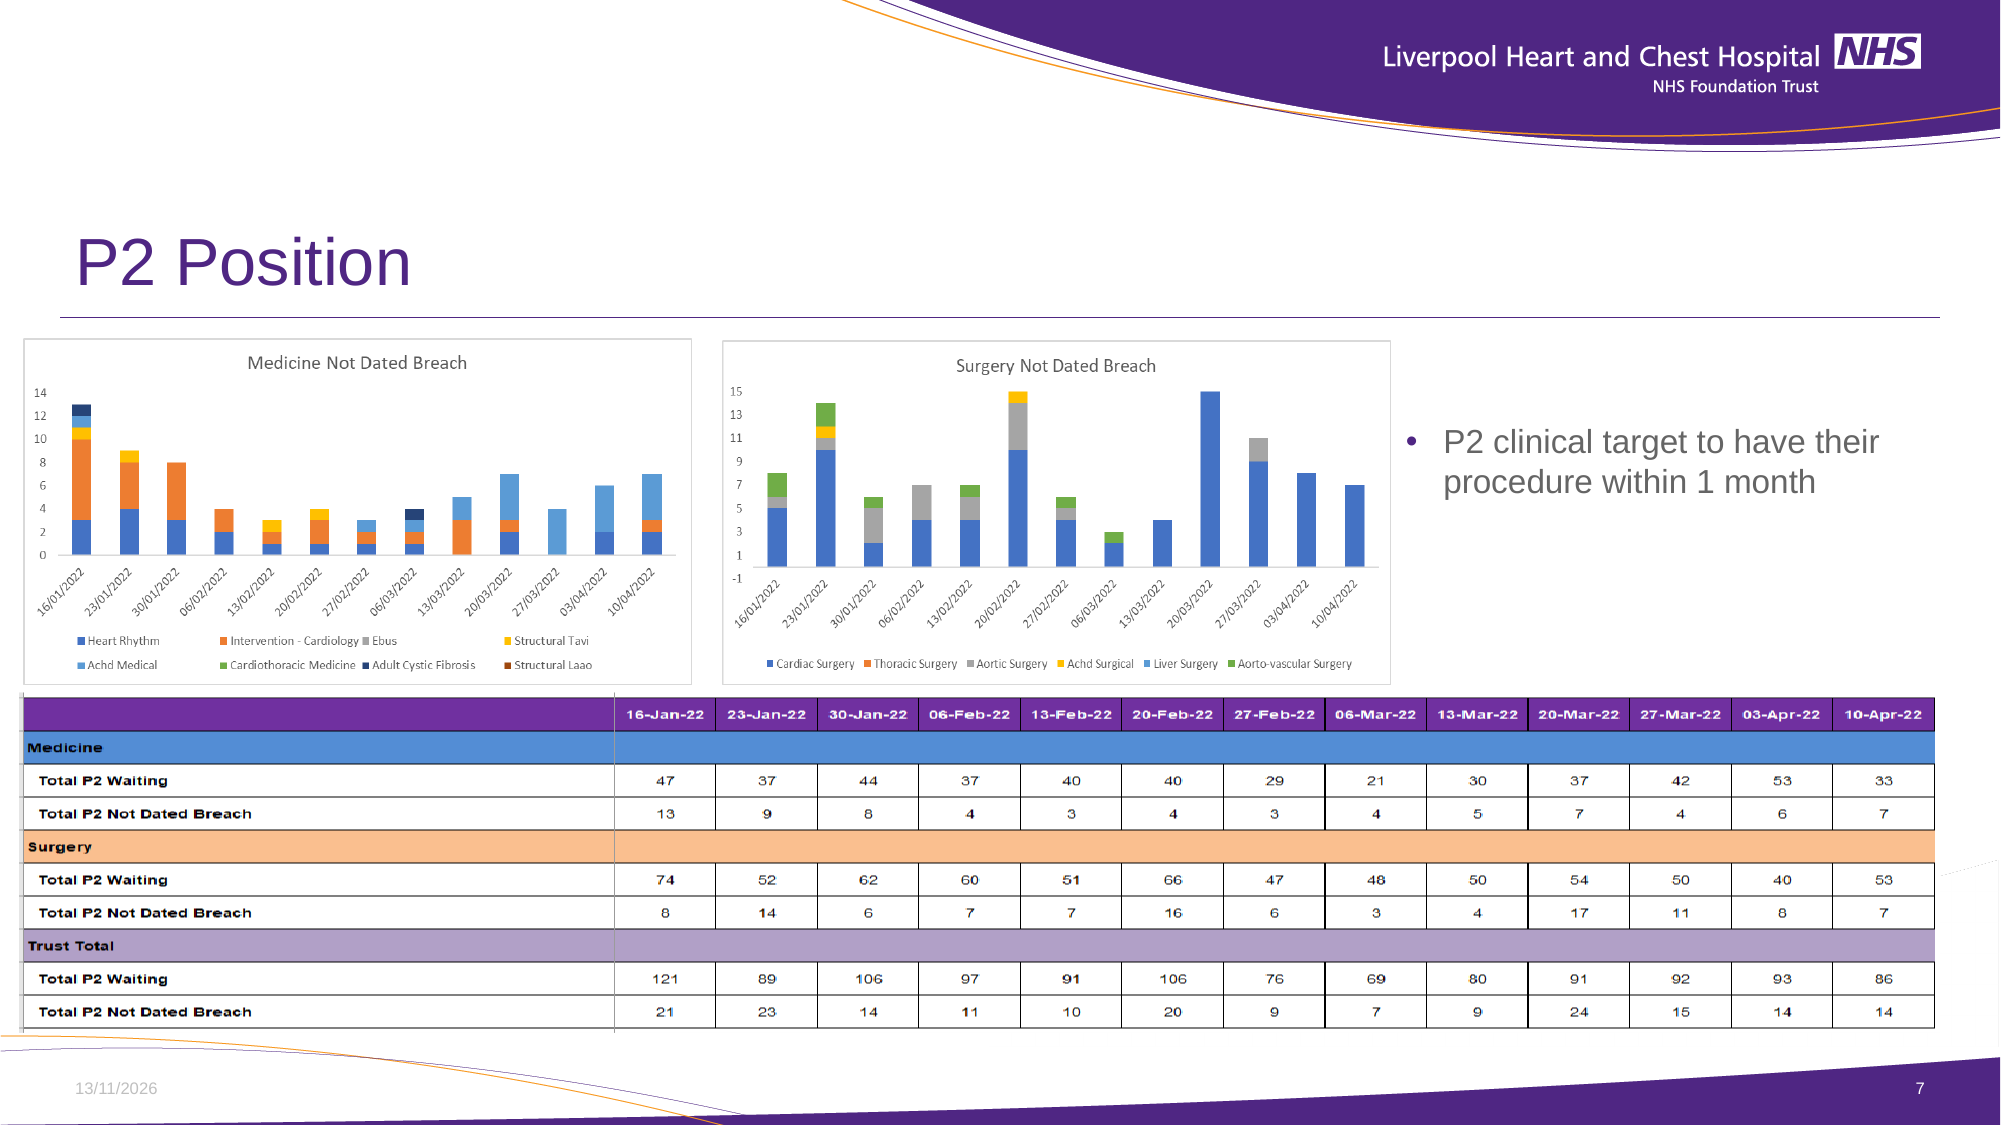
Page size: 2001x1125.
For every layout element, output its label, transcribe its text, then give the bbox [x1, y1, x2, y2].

list P2 clinical target to have their procedure within 1 month [1391, 352, 1968, 634]
title P2 Position [60, 169, 1940, 308]
slide_number 7 [1489, 1058, 1940, 1118]
picture [0, 0, 2001, 1125]
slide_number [60, 1058, 511, 1118]
